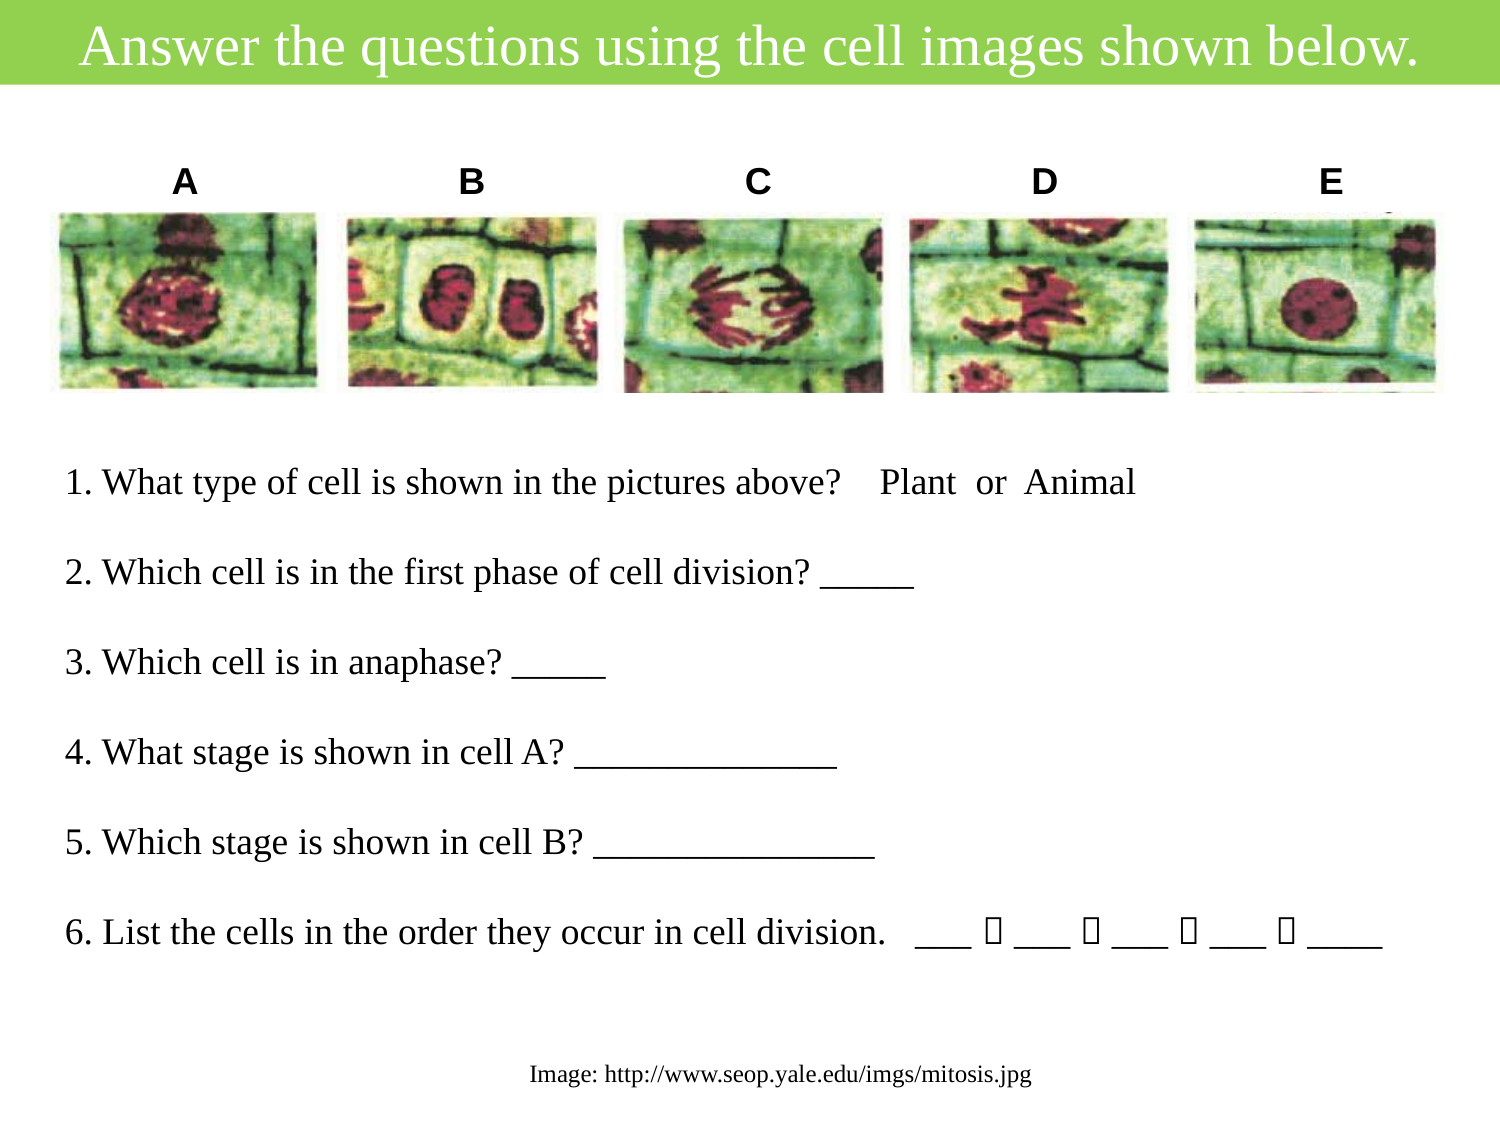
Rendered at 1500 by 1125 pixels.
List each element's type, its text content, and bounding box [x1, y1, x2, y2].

text_box Image: http://www.seop.yale.edu/imgs/mitosis.jpg [399, 1050, 1163, 1095]
text_box E [1300, 149, 1363, 210]
text_box D [1013, 149, 1077, 210]
text_box Answer the questions using the cell images shown below. [0, 0, 1500, 85]
text_box 1. What type of cell is shown in the pictures above? Plant or Animal 2. Which cell is in the first phase of cell division? _____ 3. Which cell is in anaphase? _____ 4. What stage is shown in cell A? ______________ 5. Which stage is shown in cell B? _______________ 6. List the cells in the order they occur in cell division. ___  ___  ___  ___  ____ [50, 449, 1450, 960]
text_box A [153, 149, 217, 210]
picture [613, 212, 890, 393]
text_box B [440, 149, 503, 210]
text_box C [727, 149, 790, 210]
picture [1187, 212, 1445, 393]
picture [49, 212, 326, 393]
picture [900, 212, 1177, 393]
picture [336, 212, 603, 393]
